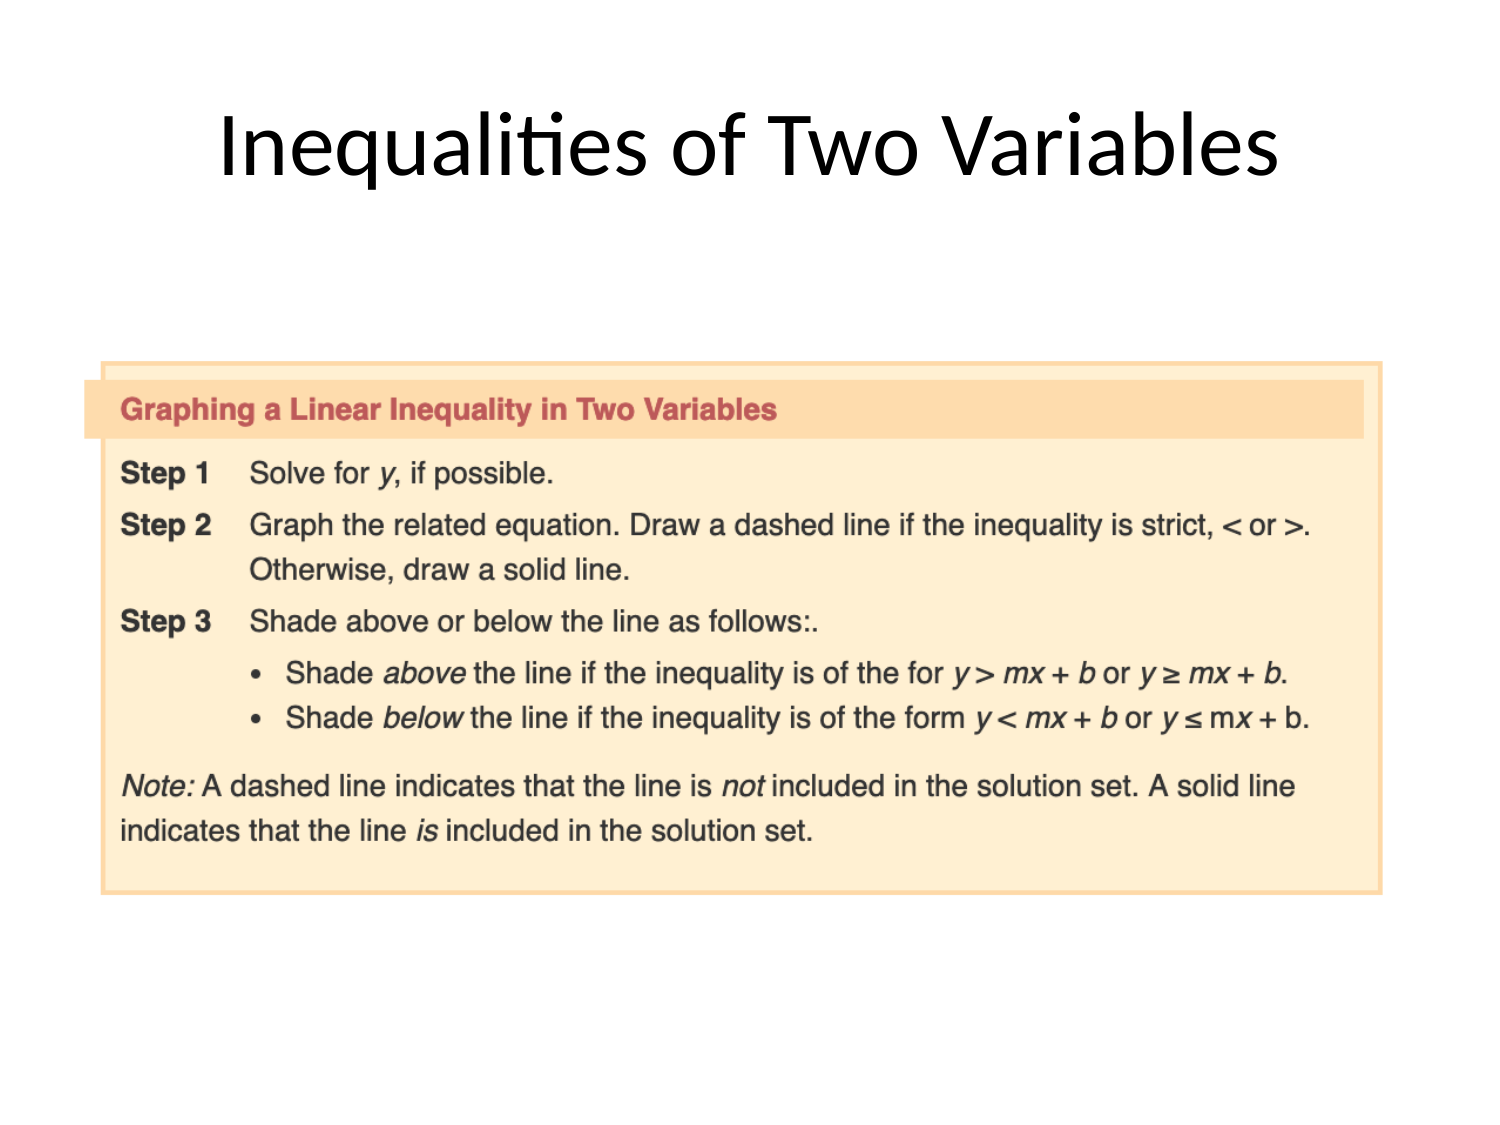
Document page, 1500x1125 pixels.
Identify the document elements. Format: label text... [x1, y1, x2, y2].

title Inequalities of Two Variables [75, 45, 1425, 233]
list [74, 262, 1426, 1006]
